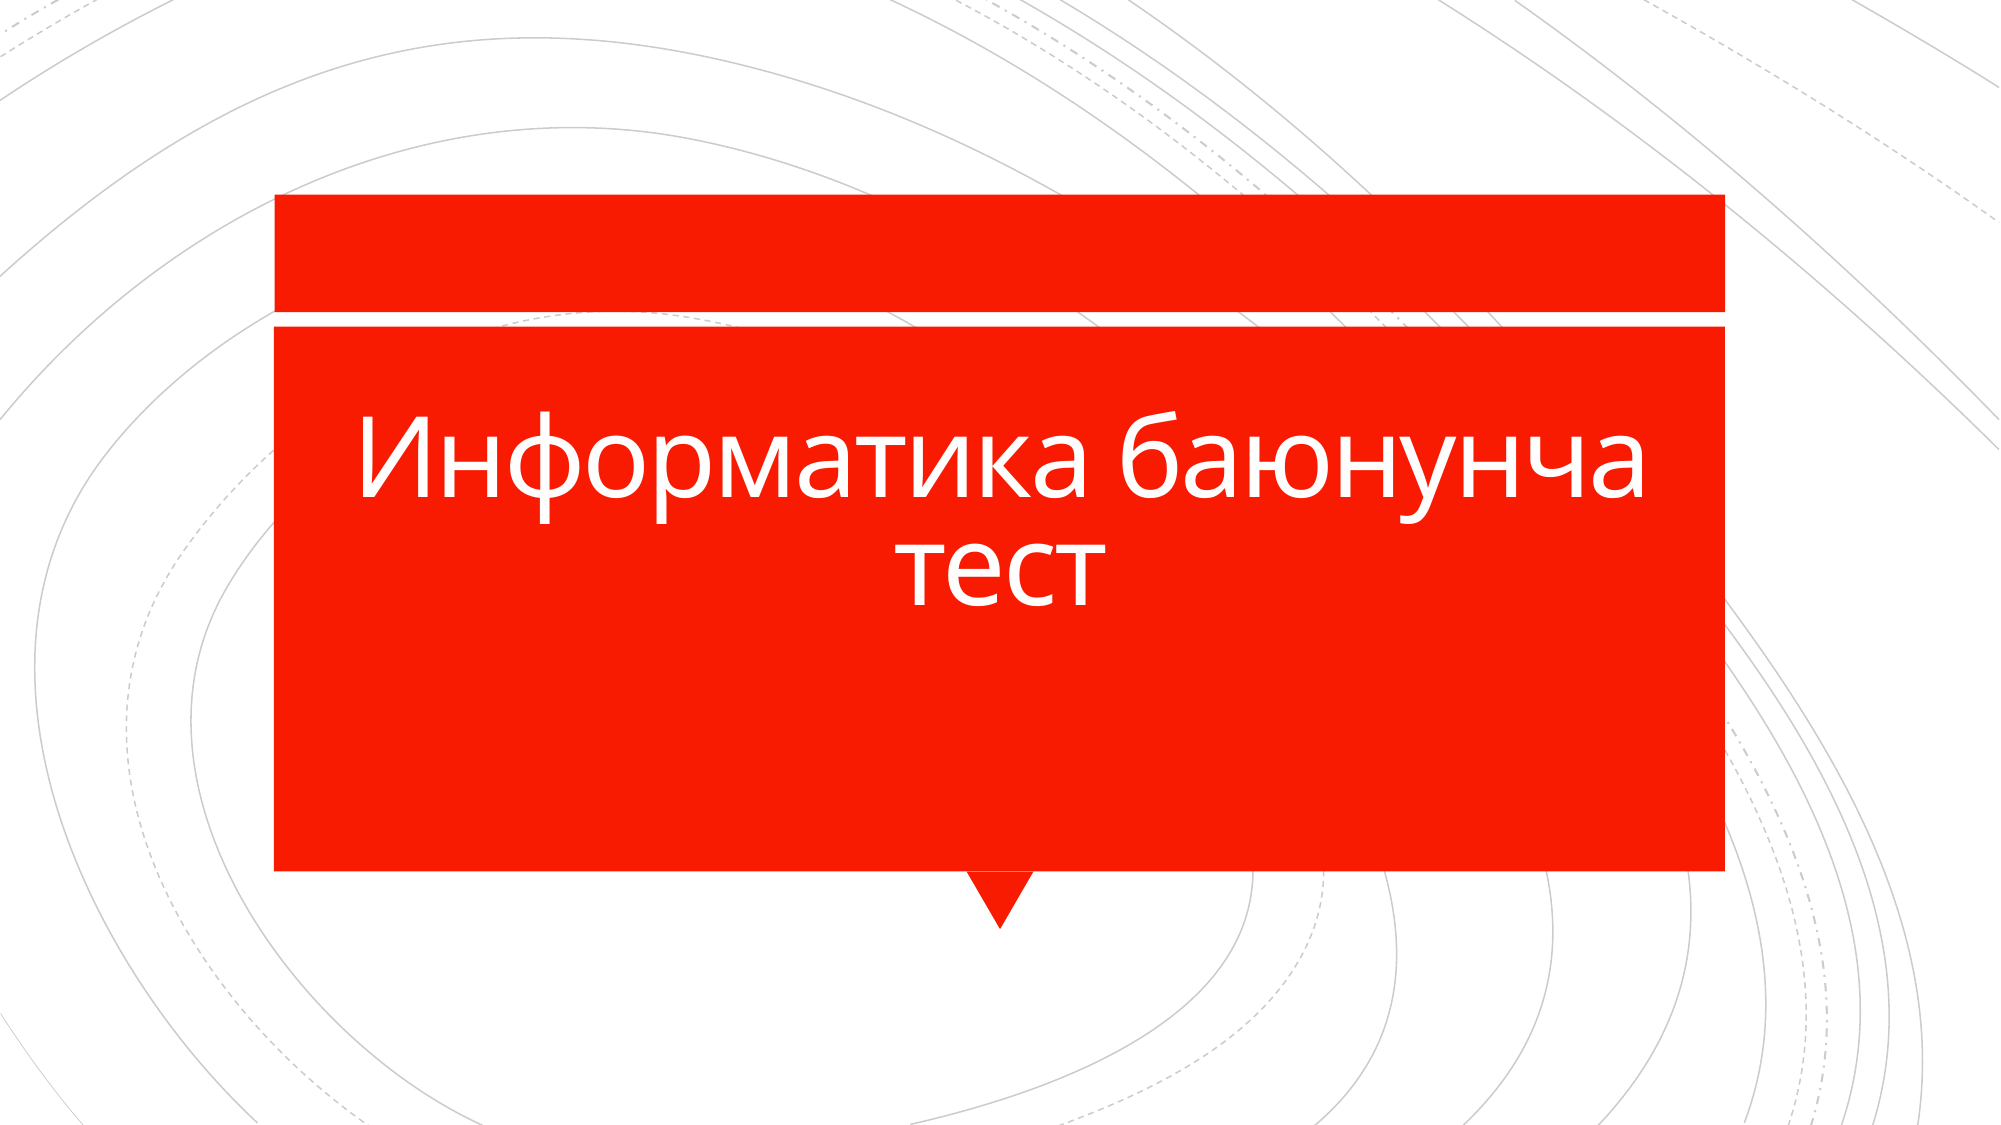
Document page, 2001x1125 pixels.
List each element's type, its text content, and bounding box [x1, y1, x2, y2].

title Информатика баюнунча тест [288, 340, 1713, 628]
